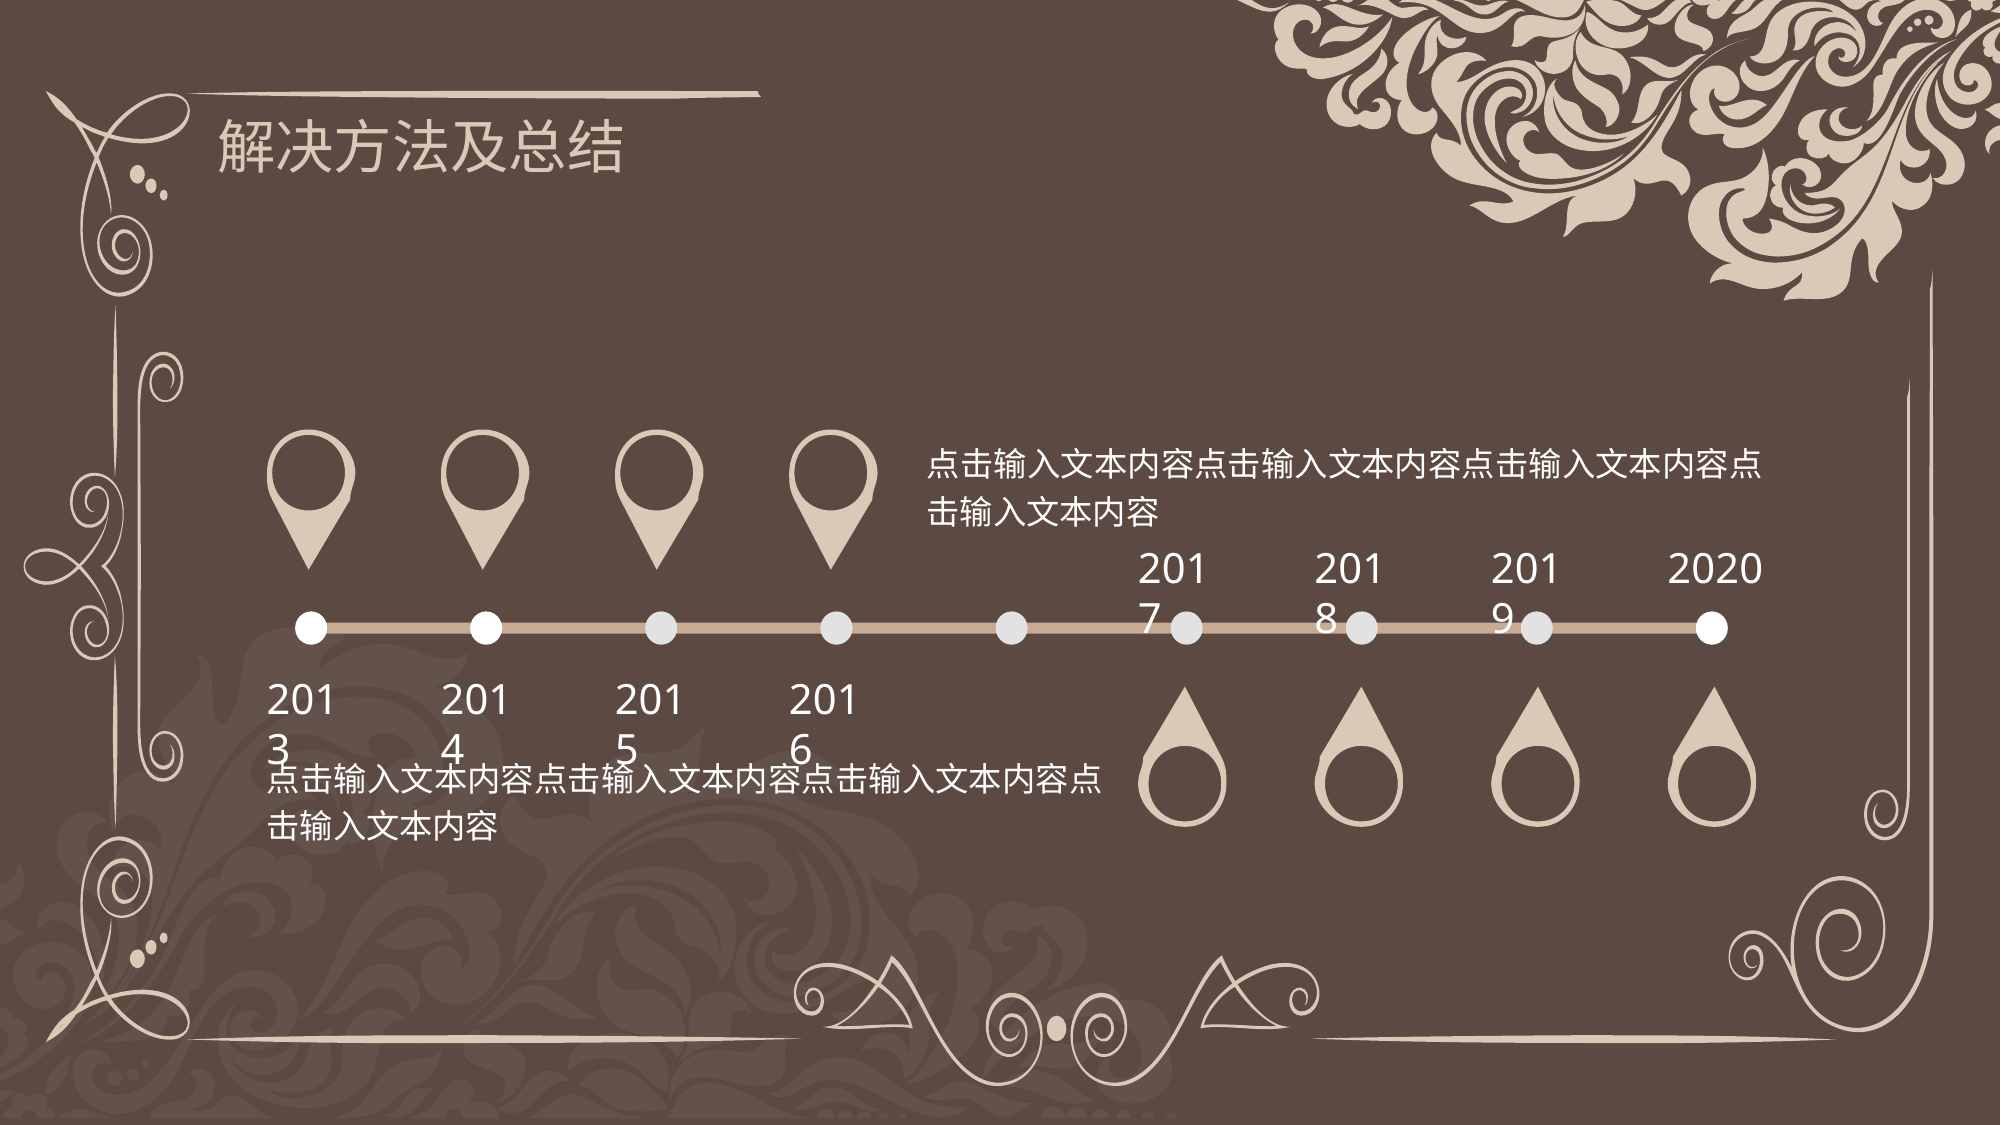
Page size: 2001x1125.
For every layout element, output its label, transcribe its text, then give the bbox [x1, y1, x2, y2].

text_box 点击输入文本内容点击输入文本内容点击输入文本内容点击输入文本内容 [251, 827, 1119, 853]
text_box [251, 429, 1779, 827]
text_box 解决方法及总结 [202, 102, 677, 188]
